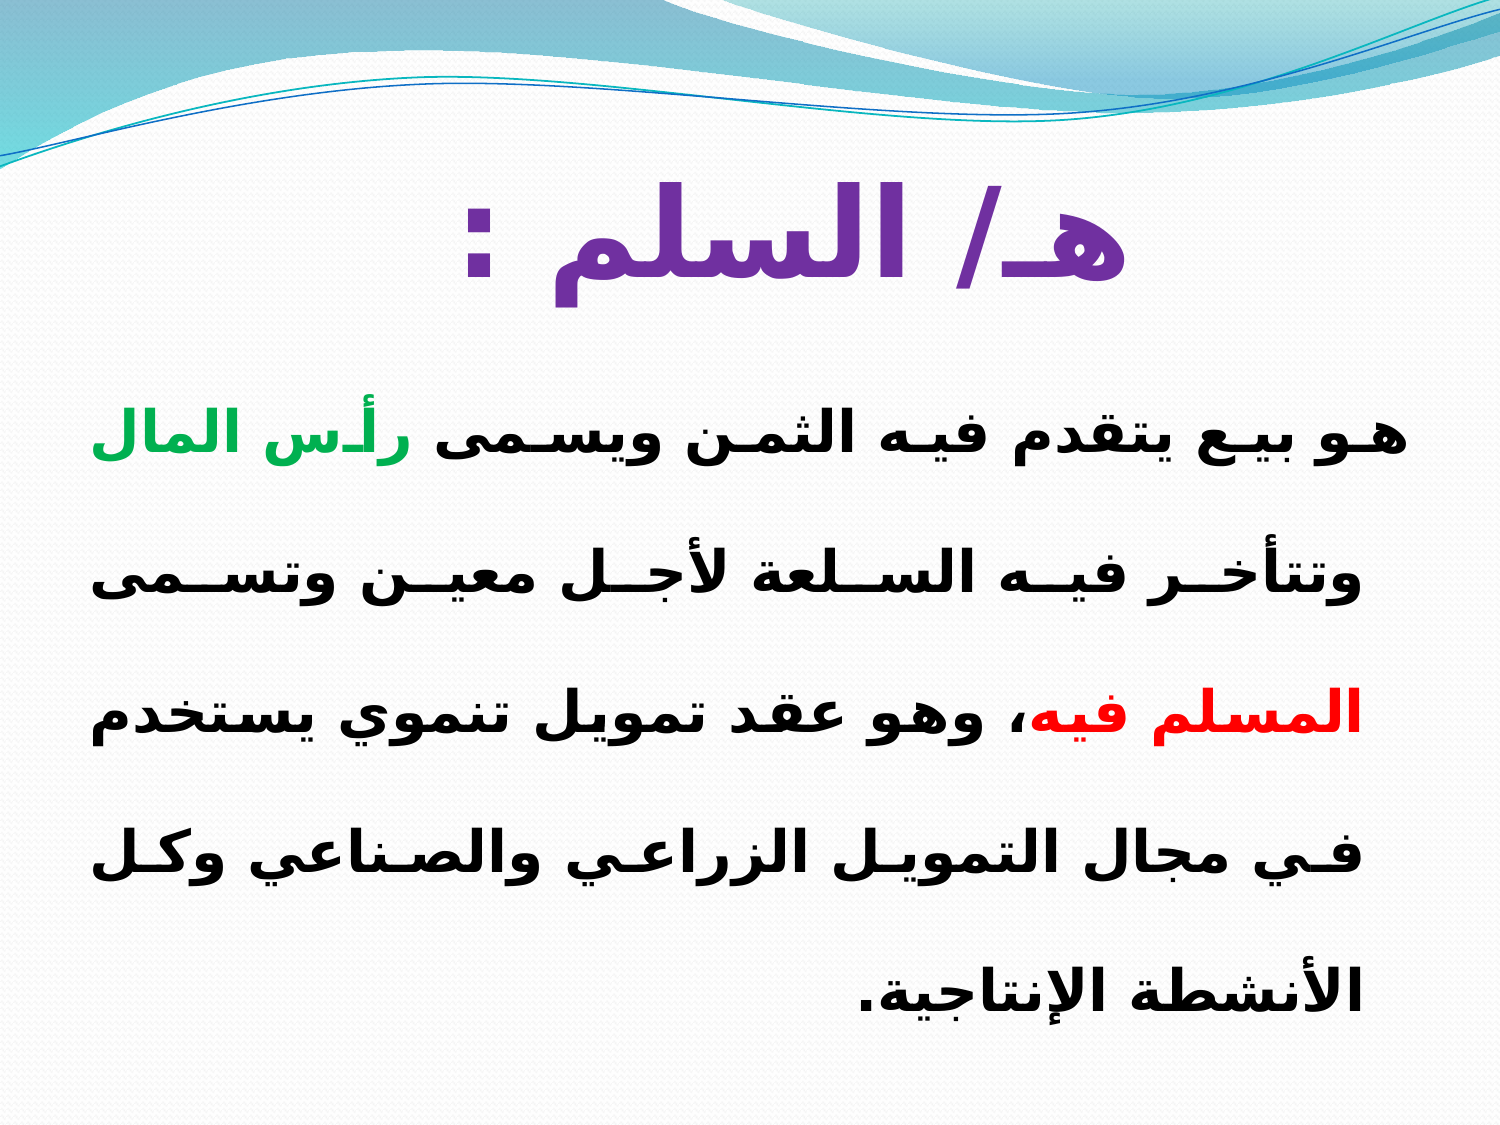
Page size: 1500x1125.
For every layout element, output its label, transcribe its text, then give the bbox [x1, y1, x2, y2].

title هـ/ السلم : [75, 115, 1425, 303]
list هو بيع يتقدم فيه الثمن ويسمى رأس المال وتتأخر فيه السلعة لأجل معين وتسمى المسلم فيه، وهو عقد تمويل تنموي يستخدم في مجال التمويل الزراعي والصناعي وكل الأنشطة الإنتاجية. [75, 317, 1425, 1038]
